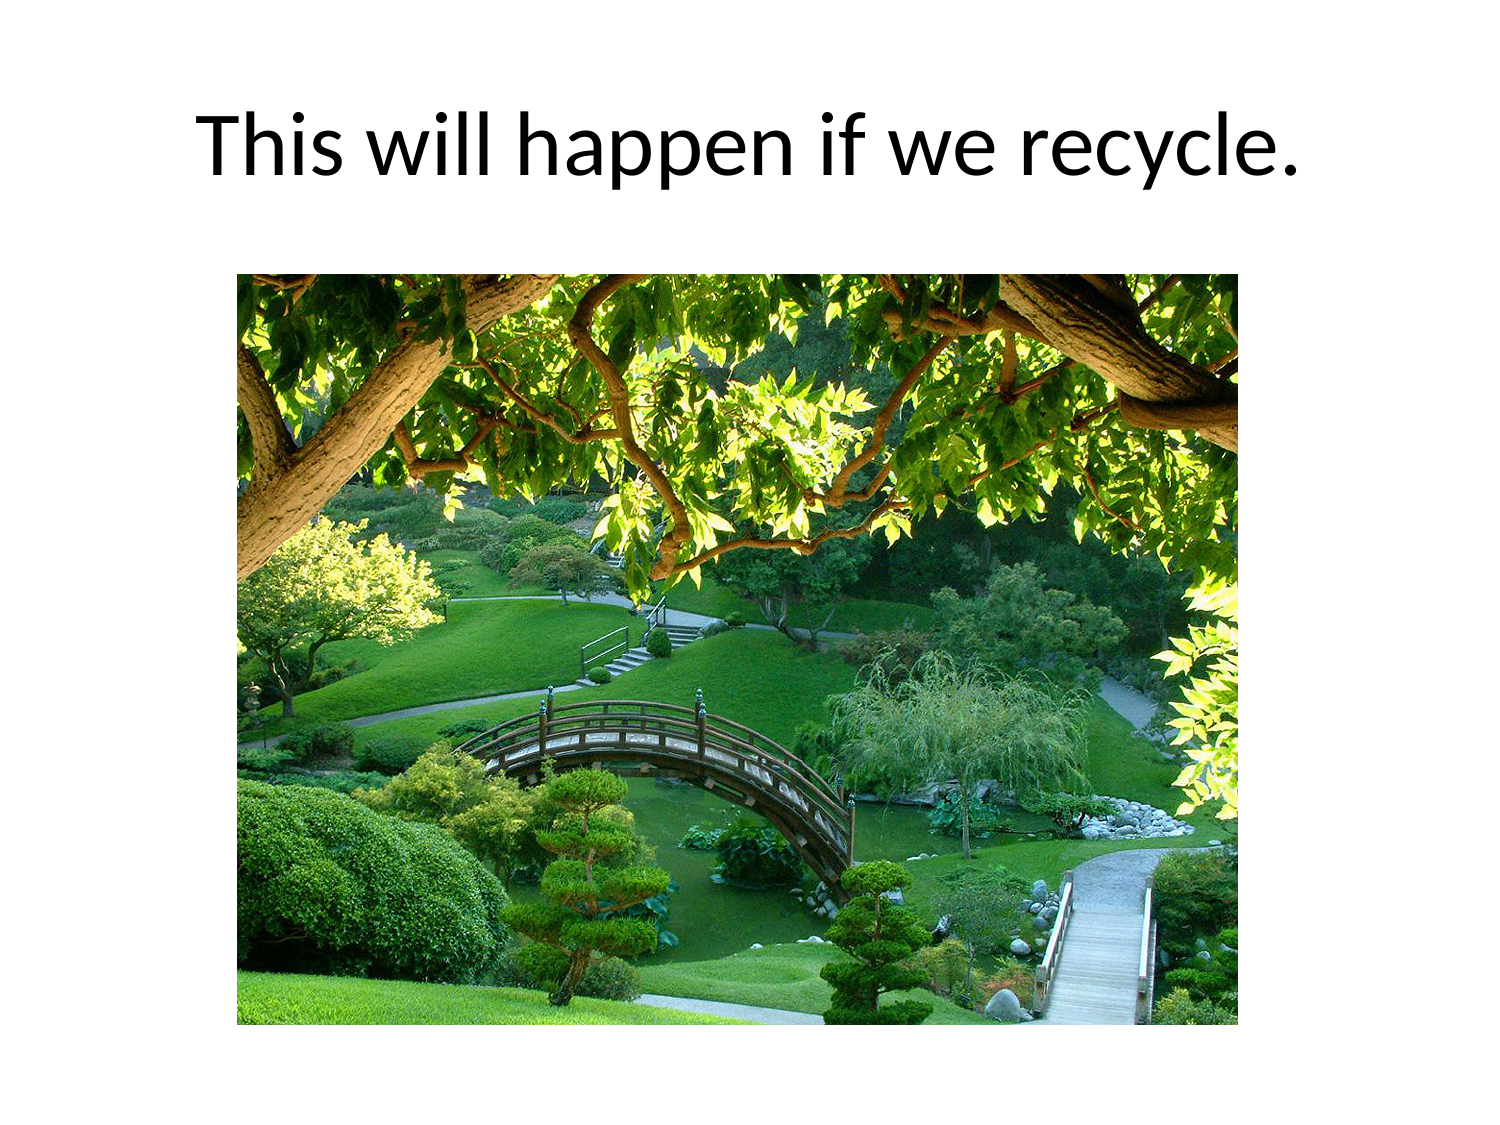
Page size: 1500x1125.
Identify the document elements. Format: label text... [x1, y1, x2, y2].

picture [237, 274, 1238, 1026]
title This will happen if we recycle. [75, 45, 1425, 233]
